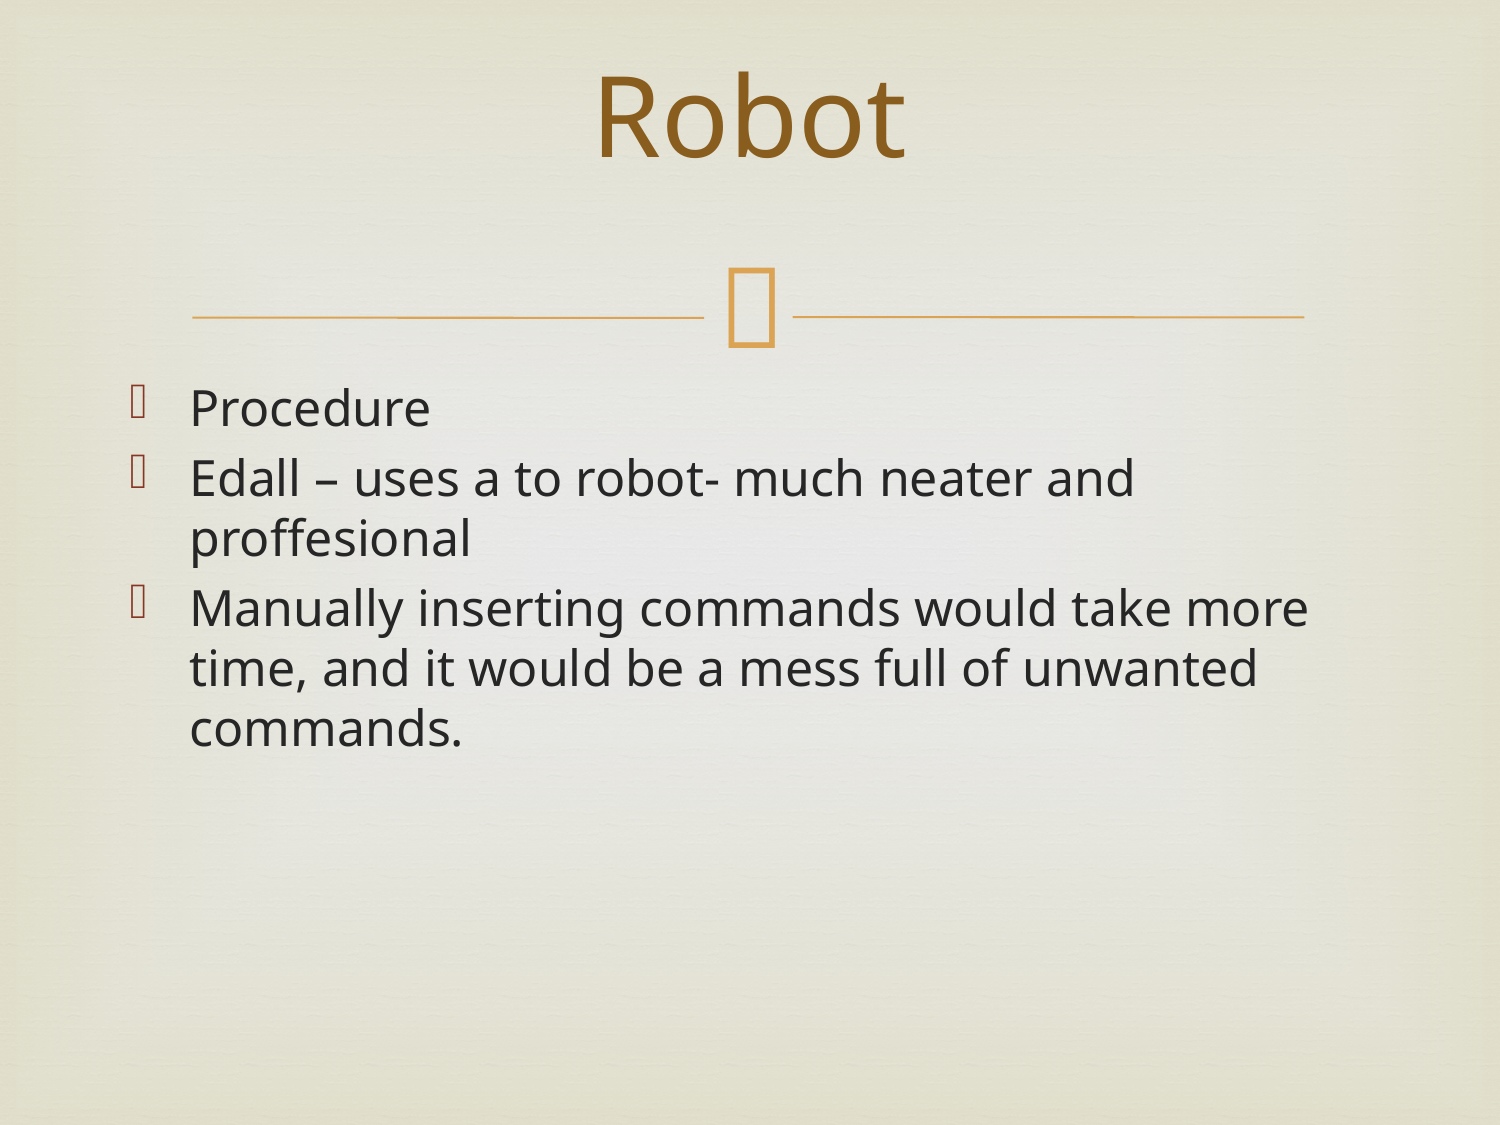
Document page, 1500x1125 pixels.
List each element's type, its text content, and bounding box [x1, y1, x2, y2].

list Procedure Edall – uses a to robot- much neater and proffesional Manually inserting commands would take more time, and it would be a mess full of unwanted commands. [114, 368, 1386, 1005]
title Robot [112, 93, 1386, 267]
